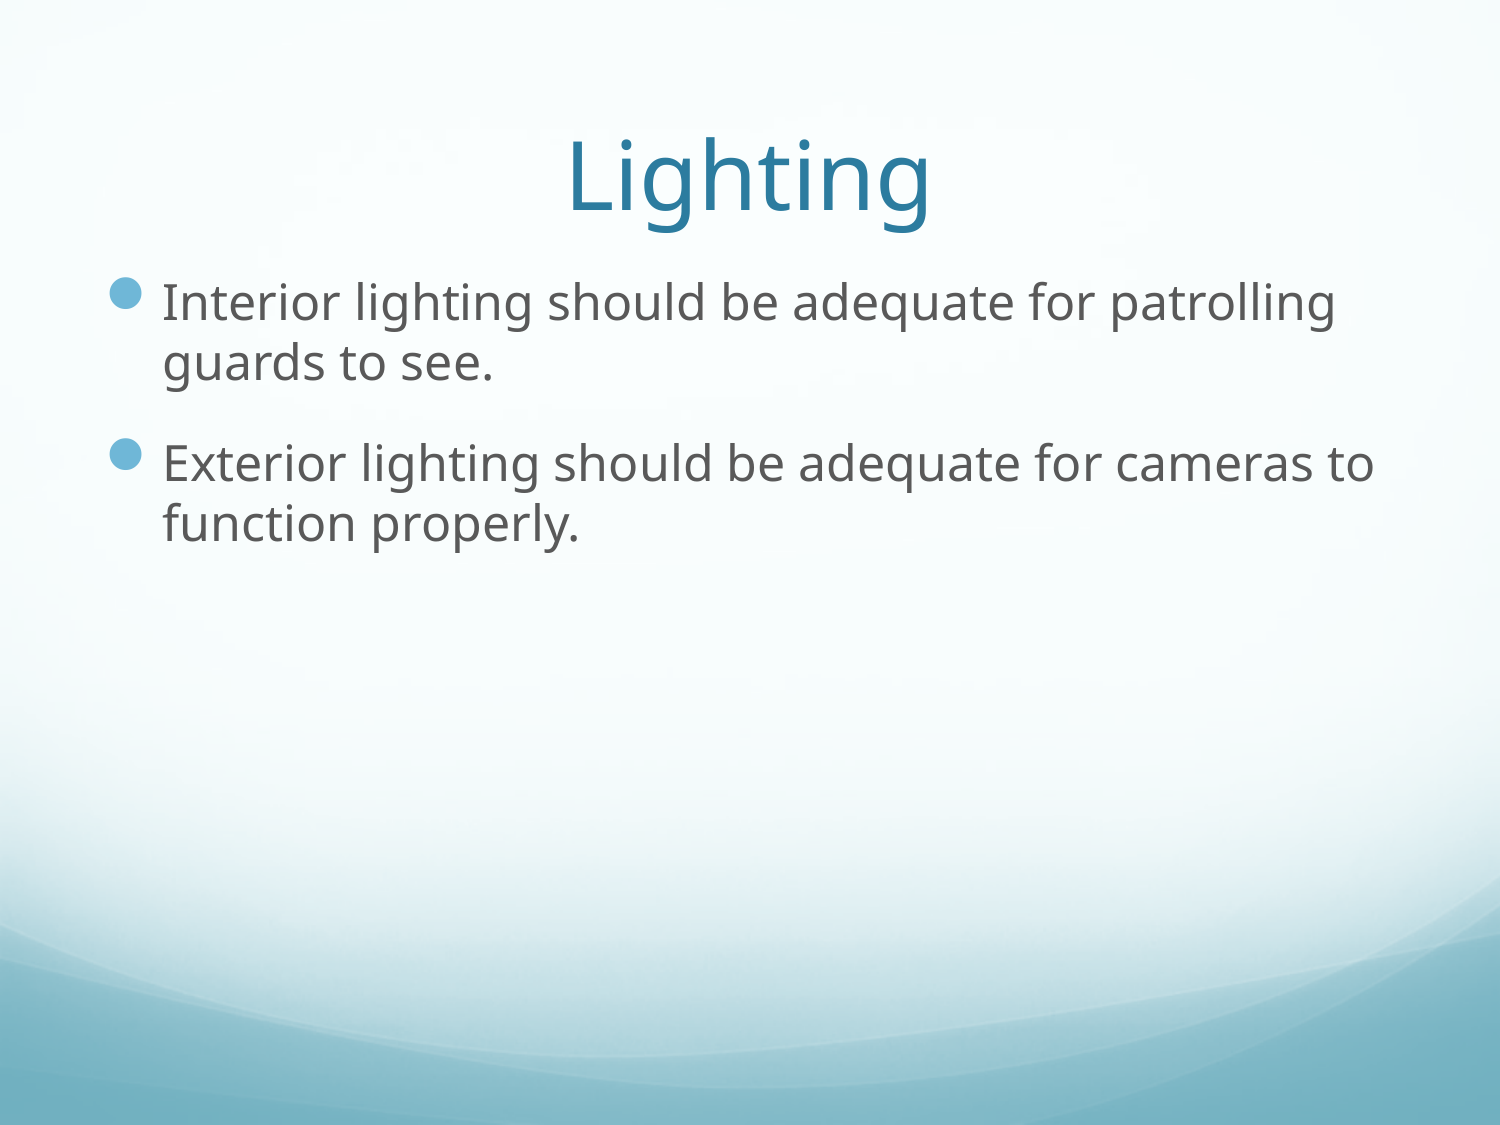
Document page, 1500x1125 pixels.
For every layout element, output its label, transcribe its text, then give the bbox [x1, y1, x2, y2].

list Interior lighting should be adequate for patrolling guards to see. Exterior lighting should be adequate for cameras to function properly. [90, 262, 1410, 975]
title Lighting [90, 17, 1410, 237]
